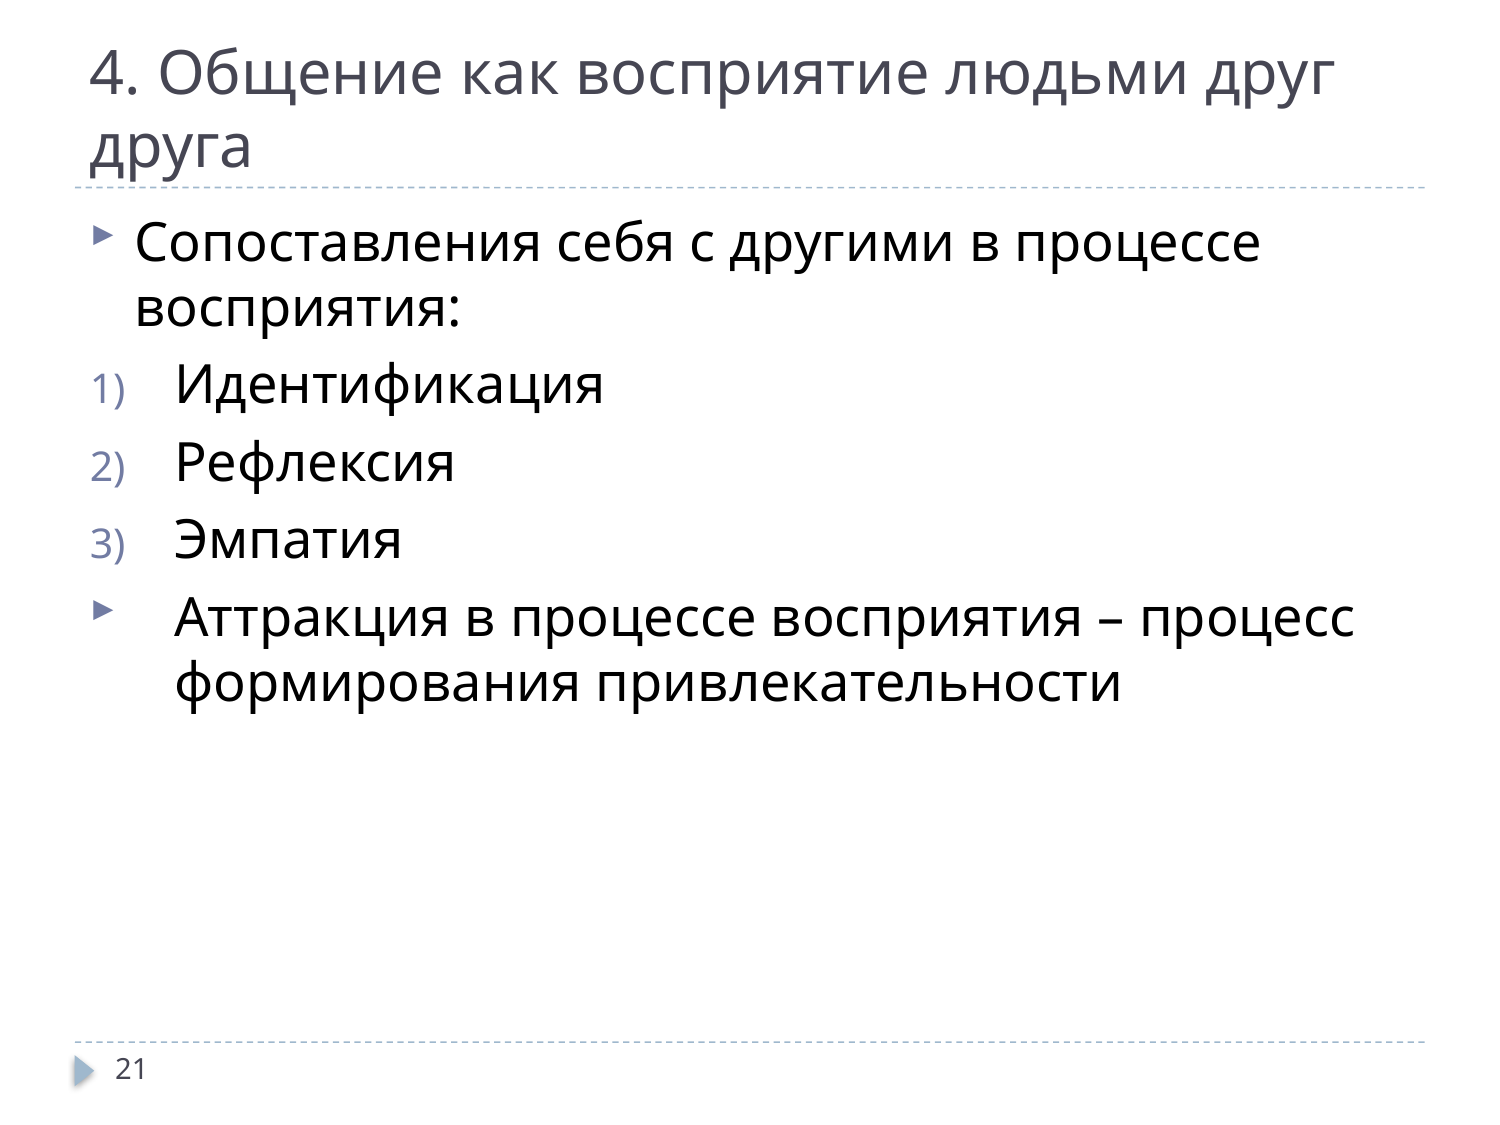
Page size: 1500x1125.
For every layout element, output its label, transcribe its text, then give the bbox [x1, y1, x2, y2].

slide_number 21 [100, 1042, 426, 1103]
title 4. Общение как восприятие людьми друг друга [75, 24, 1425, 188]
list Сопоставления себя с другими в процессе восприятия: Идентификация Рефлексия Эмпатия Аттракция в процессе восприятия – процесс формирования привлекательности [75, 200, 1425, 1010]
